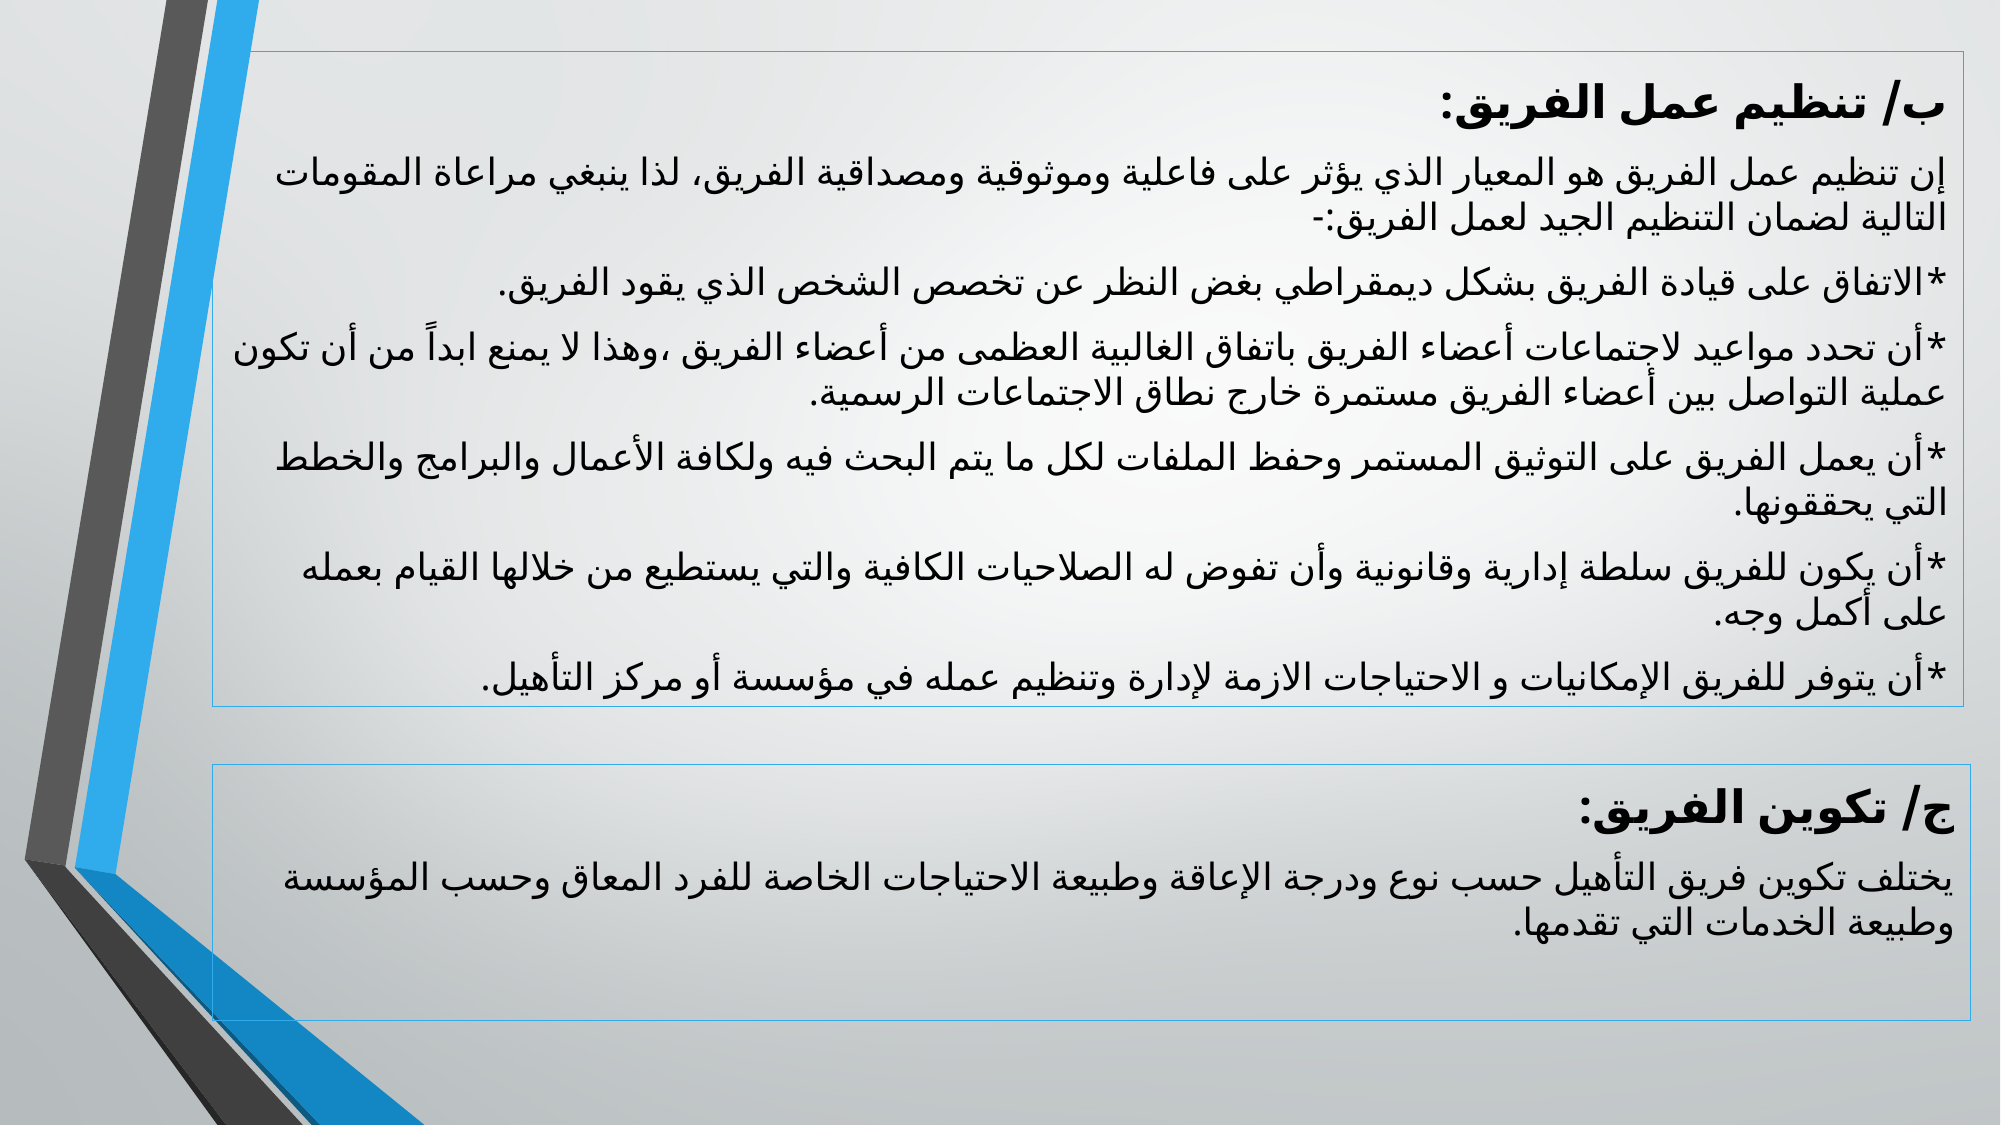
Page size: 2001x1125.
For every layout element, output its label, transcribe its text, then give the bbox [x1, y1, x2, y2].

text_box ج/ تكوين الفريق: يختلف تكوين فريق التأهيل حسب نوع ودرجة الإعاقة وطبيعة الاحتياجات الخاصة للفرد المعاق وحسب المؤسسة وطبيعة الخدمات التي تقدمها. [212, 764, 1971, 1021]
list ب/ تنظيم عمل الفريق: إن تنظيم عمل الفريق هو المعيار الذي يؤثر على فاعلية وموثوقية ومصداقية الفريق، لذا ينبغي مراعاة المقومات التالية لضمان التنظيم الجيد لعمل الفريق:- *الاتفاق على قيادة الفريق بشكل ديمقراطي بغض النظر عن تخصص الشخص الذي يقود الفريق. *أن تحدد مواعيد لاجتماعات أعضاء الفريق باتفاق الغالبية العظمى من أعضاء الفريق ،وهذا لا يمنع ابداً من أن تكون عملية التواصل بين أعضاء الفريق مستمرة خارج نطاق الاجتماعات الرسمية. *أن يعمل الفريق على التوثيق المستمر وحفظ الملفات لكل ما يتم البحث فيه ولكافة الأعمال والبرامج والخطط التي يحققونها. *أن يكون للفريق سلطة إدارية وقانونية وأن تفوض له الصلاحيات الكافية والتي يستطيع من خلالها القيام بعمله على أكمل وجه. *أن يتوفر للفريق الإمكانيات و الاحتياجات الازمة لإدارة وتنظيم عمله في مؤسسة أو مركز التأهيل. [212, 51, 1964, 707]
